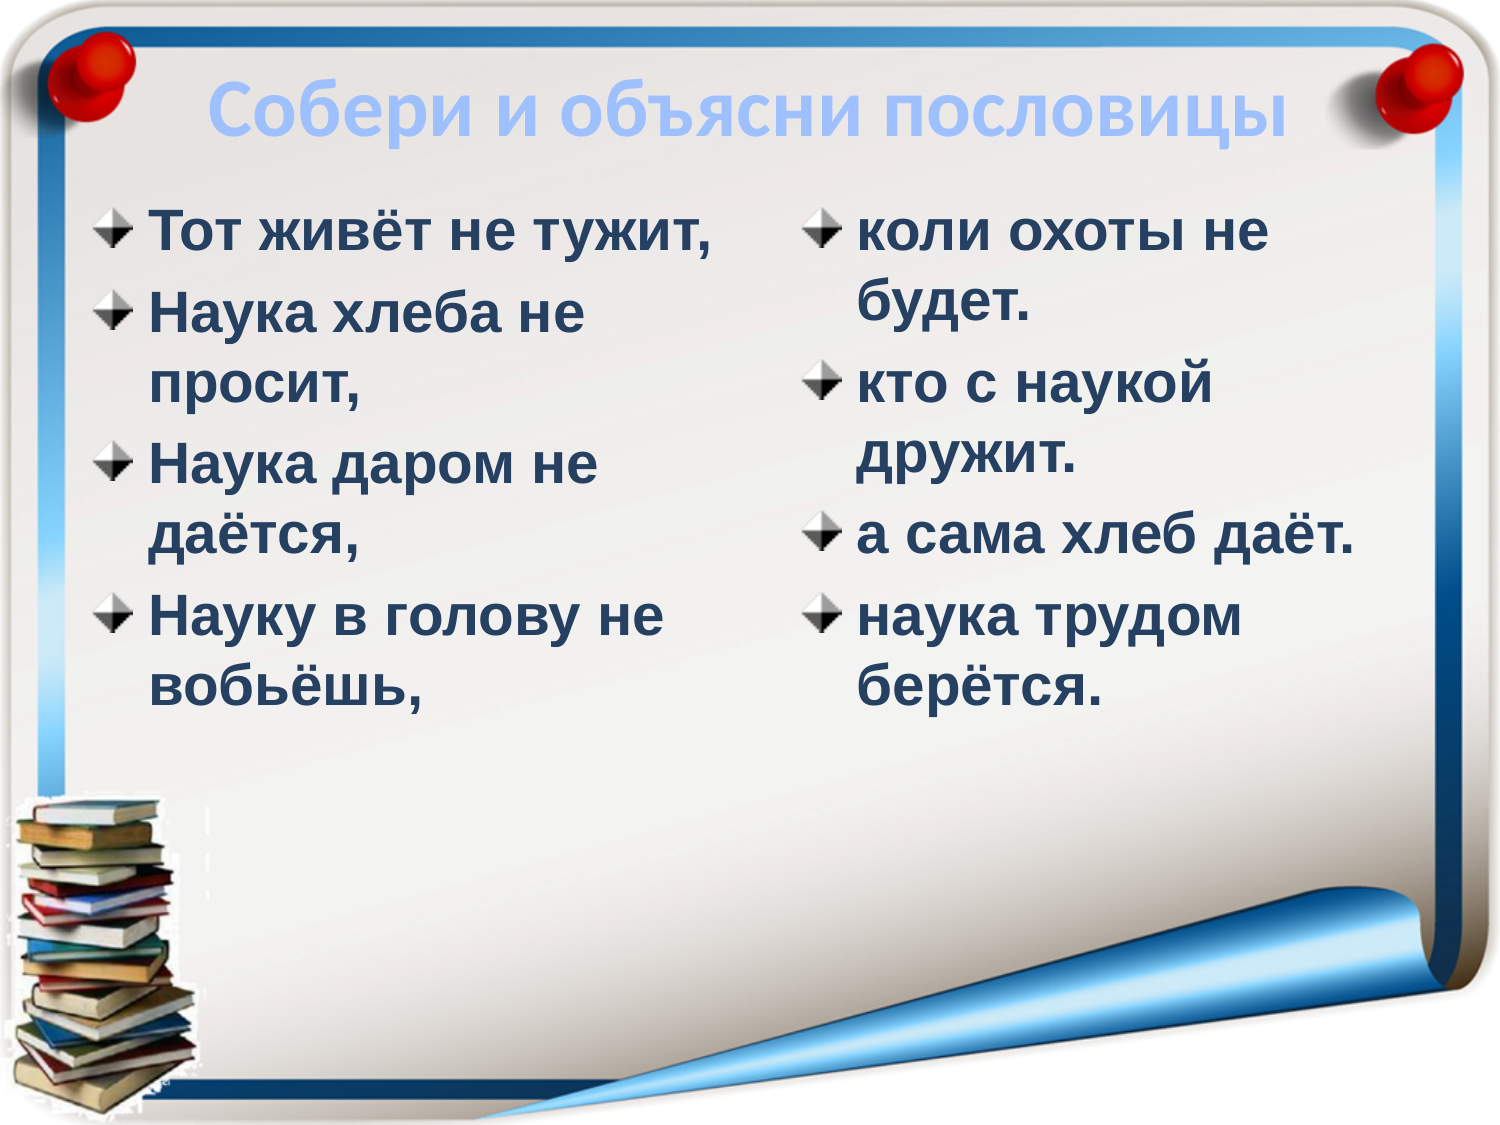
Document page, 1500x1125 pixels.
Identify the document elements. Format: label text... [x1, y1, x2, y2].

list Тот живёт не тужит, Наука хлеба не просит, Наука даром не даётся, Науку в голову не вобьёшь, [76, 184, 740, 928]
text_box Собери и объясни пословицы [128, 45, 1371, 161]
picture [0, 0, 1500, 1125]
list коли охоты не будет. кто с наукой дружит. а сама хлеб даёт. наука трудом берётся. [785, 184, 1428, 928]
